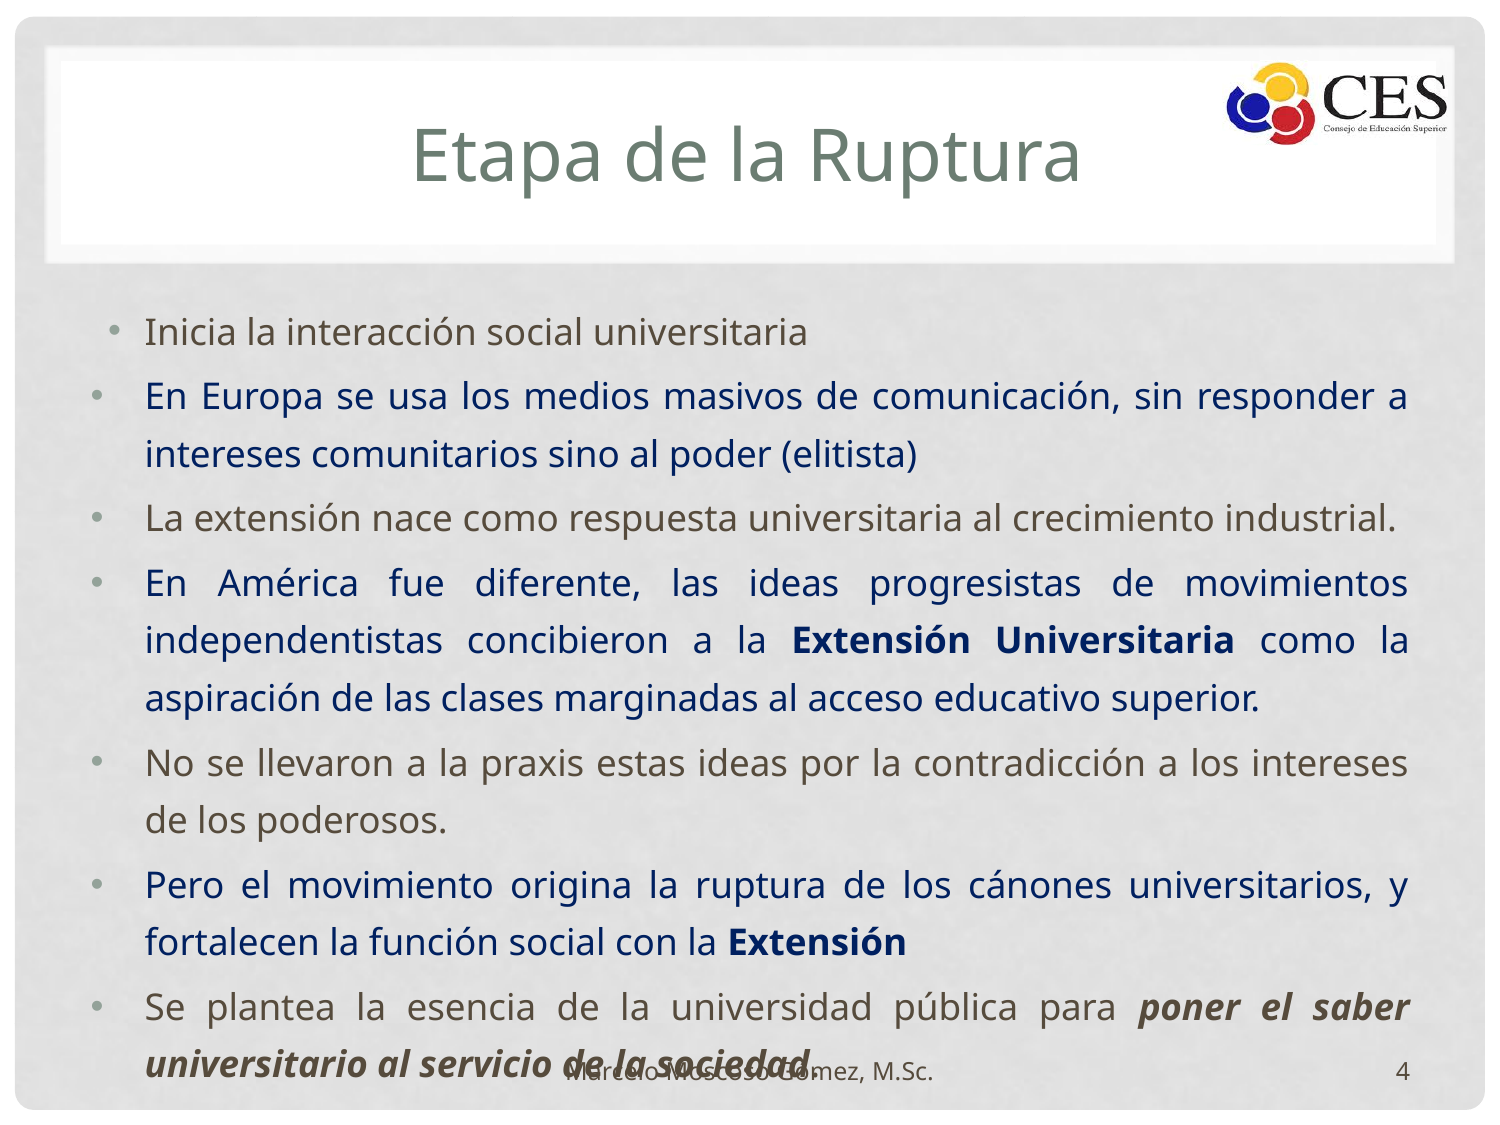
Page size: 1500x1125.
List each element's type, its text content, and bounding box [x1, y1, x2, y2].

list Inicia la interacción social universitaria En Europa se usa los medios masivos de comunicación, sin responder a intereses comunitarios sino al poder (elitista) La extensión nace como respuesta universitaria al crecimiento industrial. En América fue diferente, las ideas progresistas de movimientos independentistas concibieron a la Extensión Universitaria como la aspiración de las clases marginadas al acceso educativo superior. No se llevaron a la praxis estas ideas por la contradicción a los intereses de los poderosos. Pero el movimiento origina la ruptura de los cánones universitarios, y fortalecen la función social con la Extensión Se plantea la esencia de la universidad pública para poner el saber universitario al servicio de la sociedad. [75, 287, 1425, 1094]
footer Marcelo Moscoso Gómez, M.Sc. [512, 1042, 988, 1103]
picture [1222, 54, 1451, 147]
slide_number 4 [1074, 1042, 1425, 1103]
title Etapa de la Ruptura [69, 66, 1425, 238]
